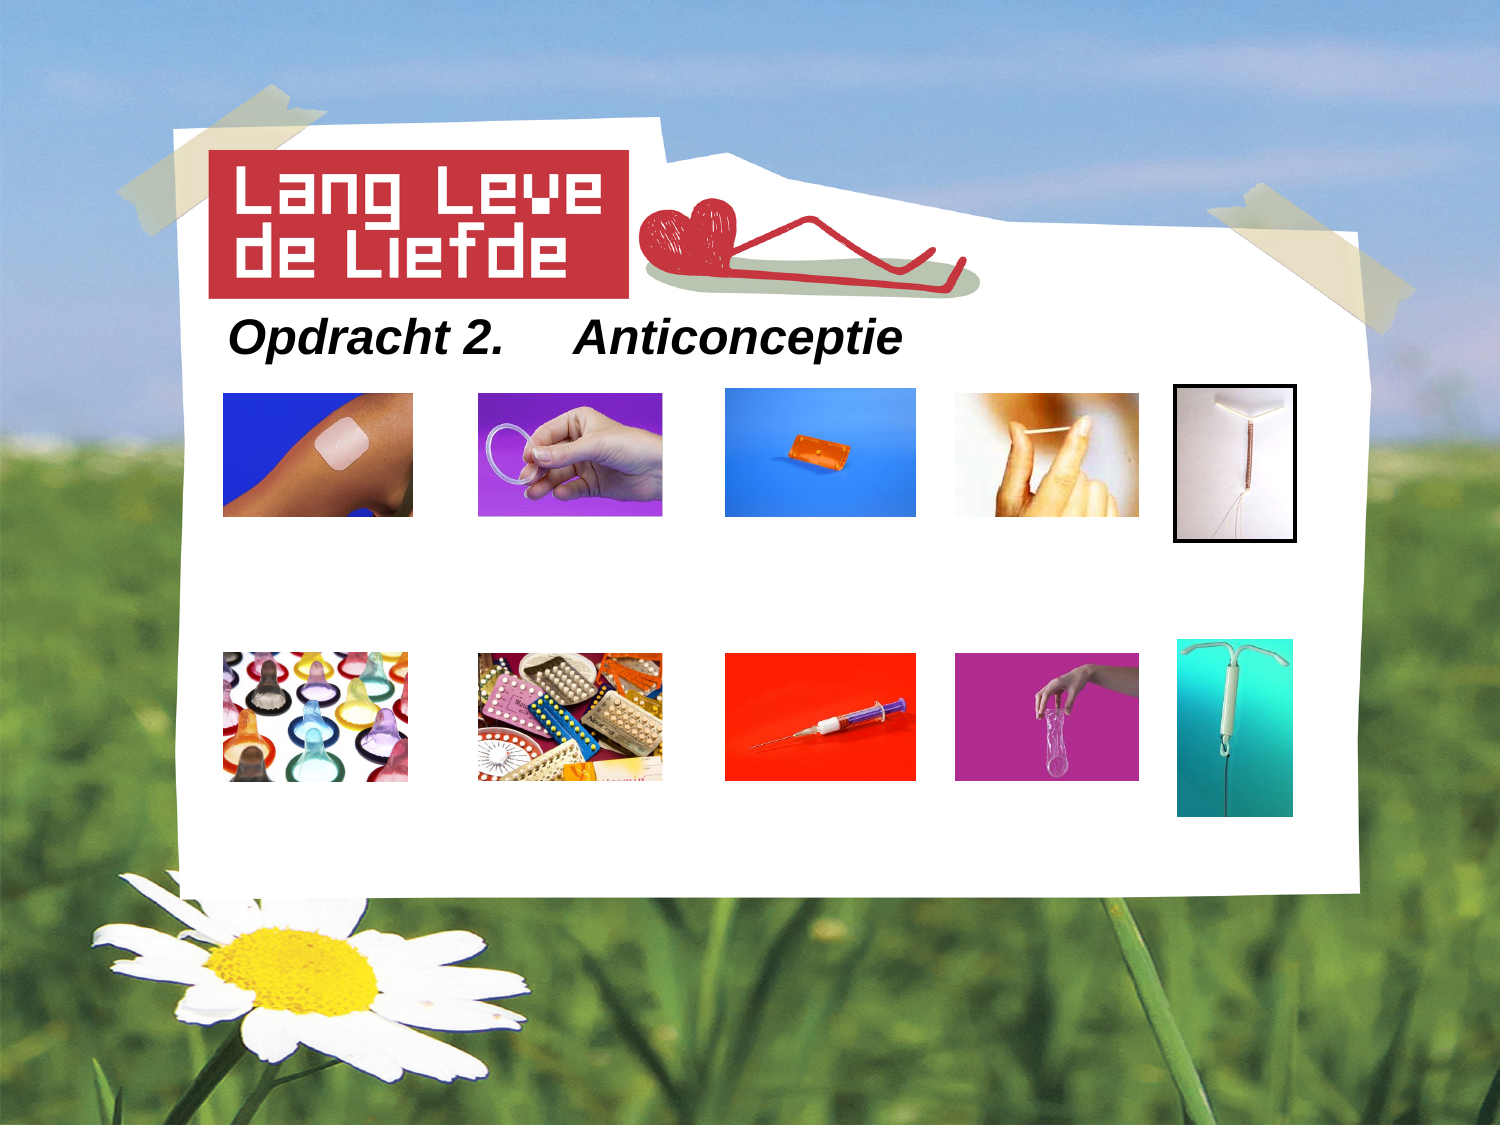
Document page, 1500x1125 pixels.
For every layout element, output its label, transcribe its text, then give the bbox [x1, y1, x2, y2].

text_box Opdracht 2. Anticonceptie [212, 287, 1113, 382]
picture [0, 0, 1500, 1125]
